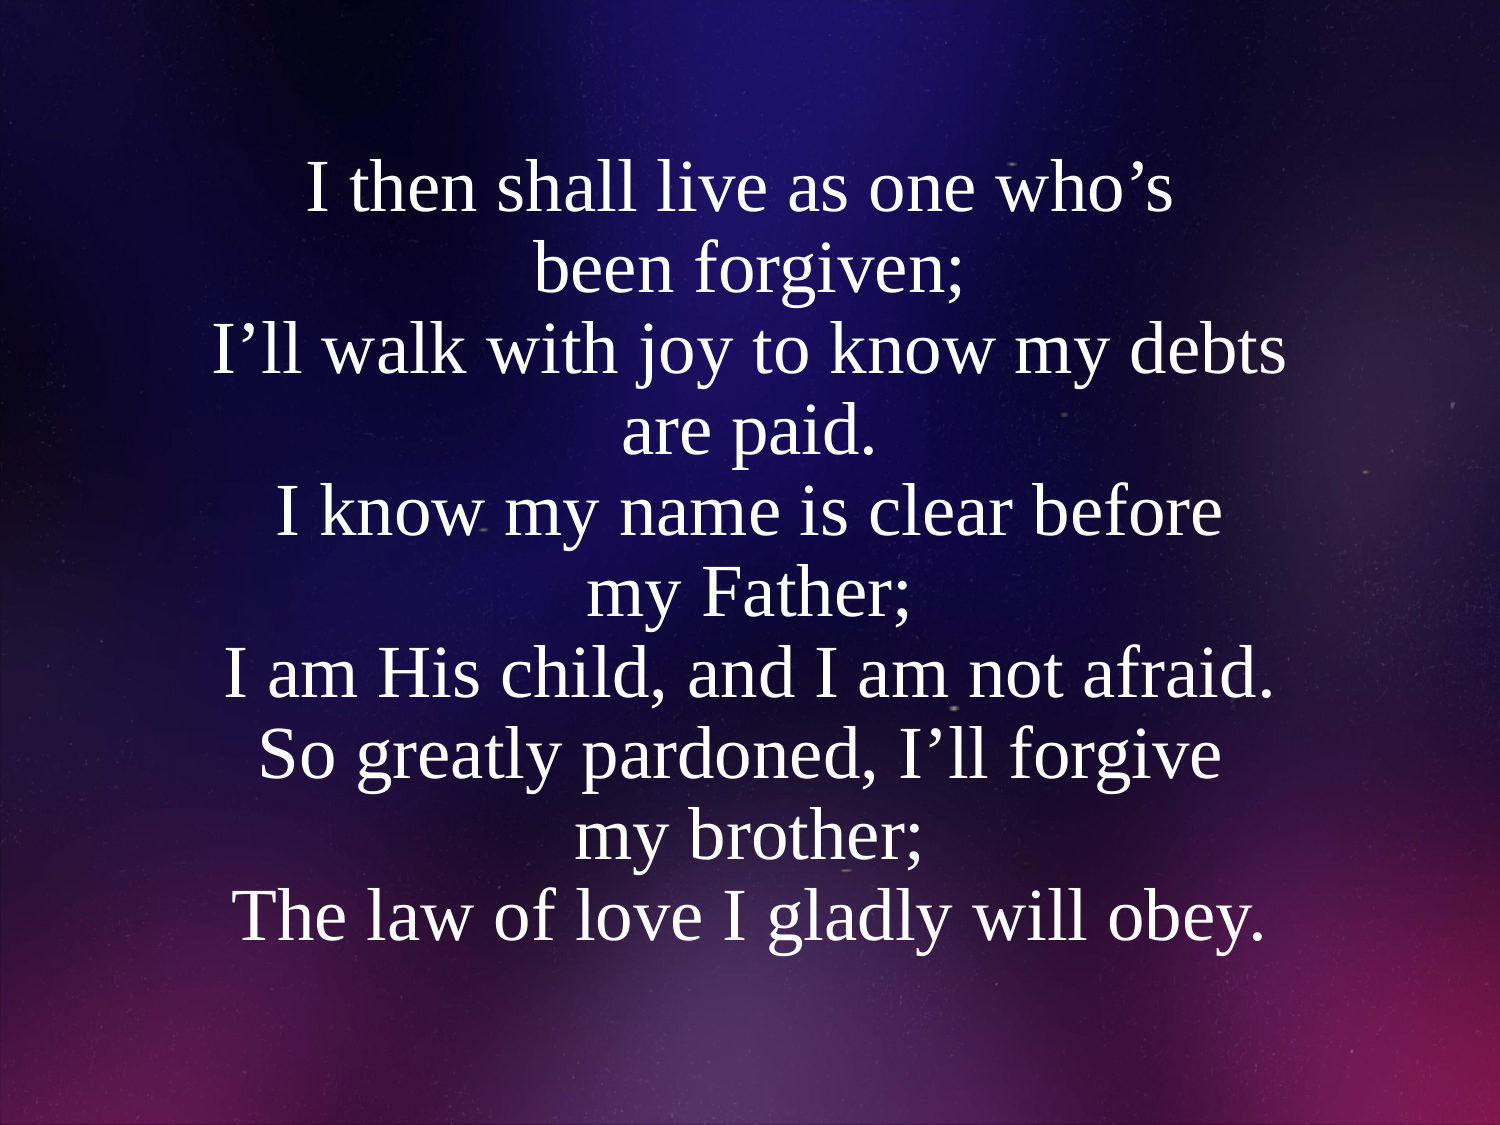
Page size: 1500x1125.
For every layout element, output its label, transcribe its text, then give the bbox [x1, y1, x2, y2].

picture [0, 0, 1500, 1125]
title I then shall live as one who’s been forgiven; I’ll walk with joy to know my debts are paid. I know my name is clear before my Father; I am His child, and I am not afraid. So greatly pardoned, I’ll forgive my brother; The law of love I gladly will obey. [112, 462, 1388, 650]
